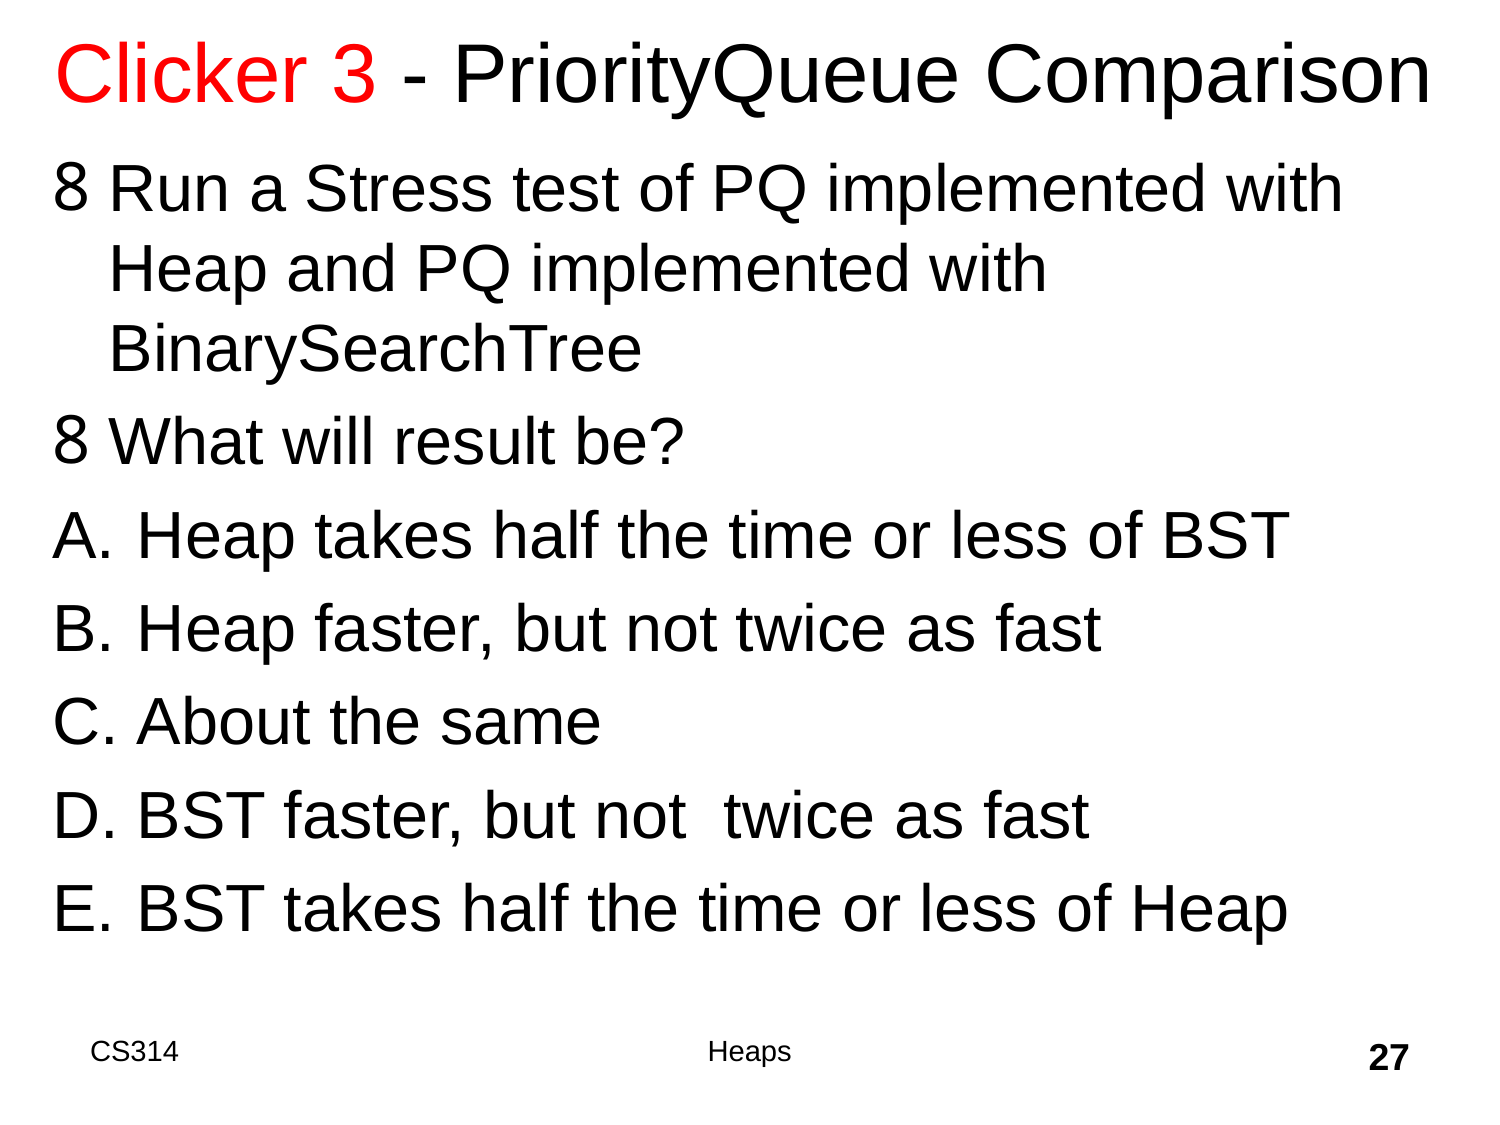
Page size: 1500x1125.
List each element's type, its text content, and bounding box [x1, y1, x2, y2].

list Run a Stress test of PQ implemented with Heap and PQ implemented with BinarySearchTree What will result be? Heap takes half the time or less of BST Heap faster, but not twice as fast About the same BST faster, but not twice as fast BST takes half the time or less of Heap [37, 137, 1463, 1038]
title Clicker 3 - PriorityQueue Comparison [0, 0, 1500, 163]
footer Heaps [462, 1024, 1038, 1101]
slide_number 27 [1112, 1024, 1426, 1101]
slide_number CS314 [74, 1024, 451, 1101]
